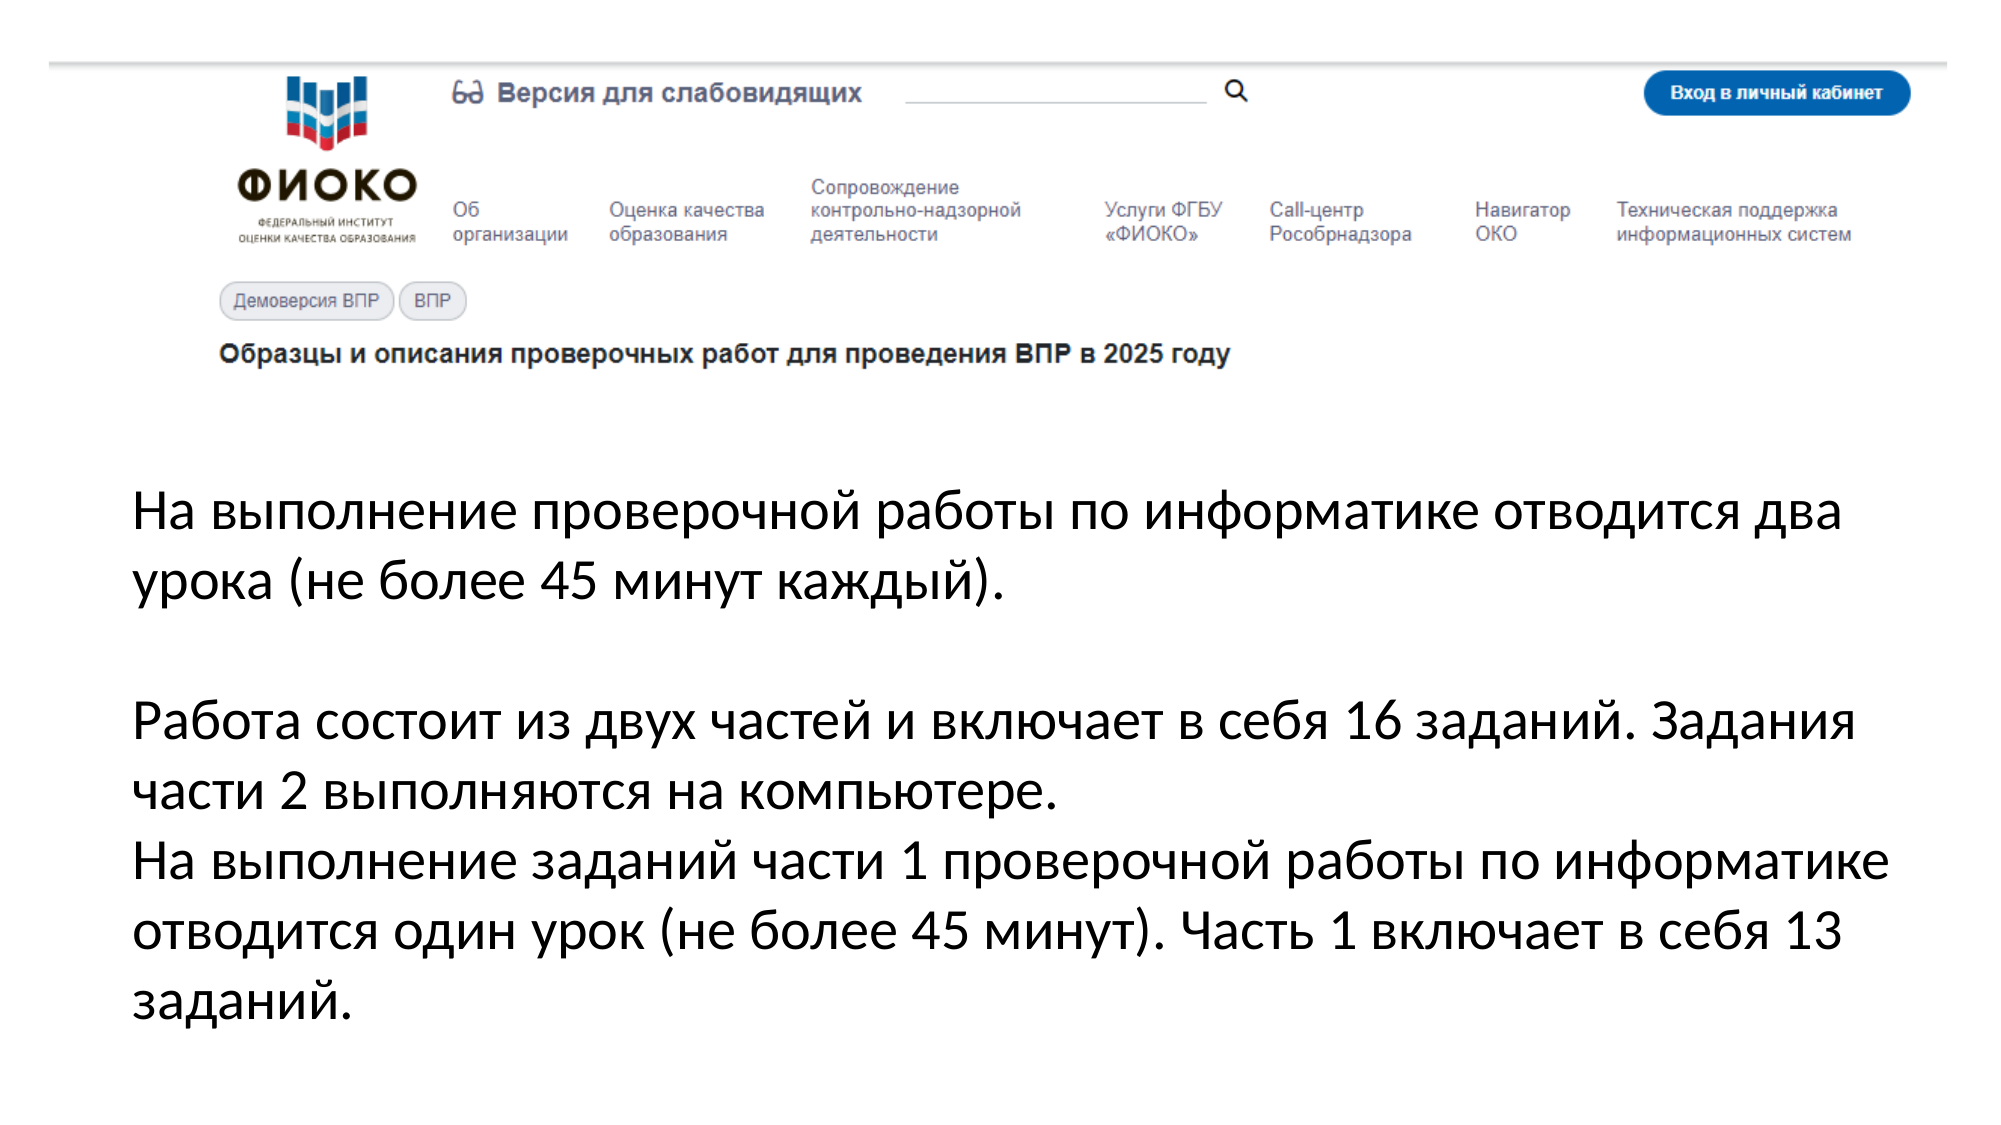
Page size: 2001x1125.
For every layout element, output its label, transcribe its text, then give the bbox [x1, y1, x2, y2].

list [48, 55, 1948, 381]
text_box На выполнение проверочной работы по информатике отводится два урока (не более 45 минут каждый). Работа состоит из двух частей и включает в себя 16 заданий. Задания части 2 выполняются на компьютере. На выполнение заданий части 1 проверочной работы по информатике отводится один урок (не более 45 минут). Часть 1 включает в себя 13 заданий. [117, 463, 1909, 1039]
